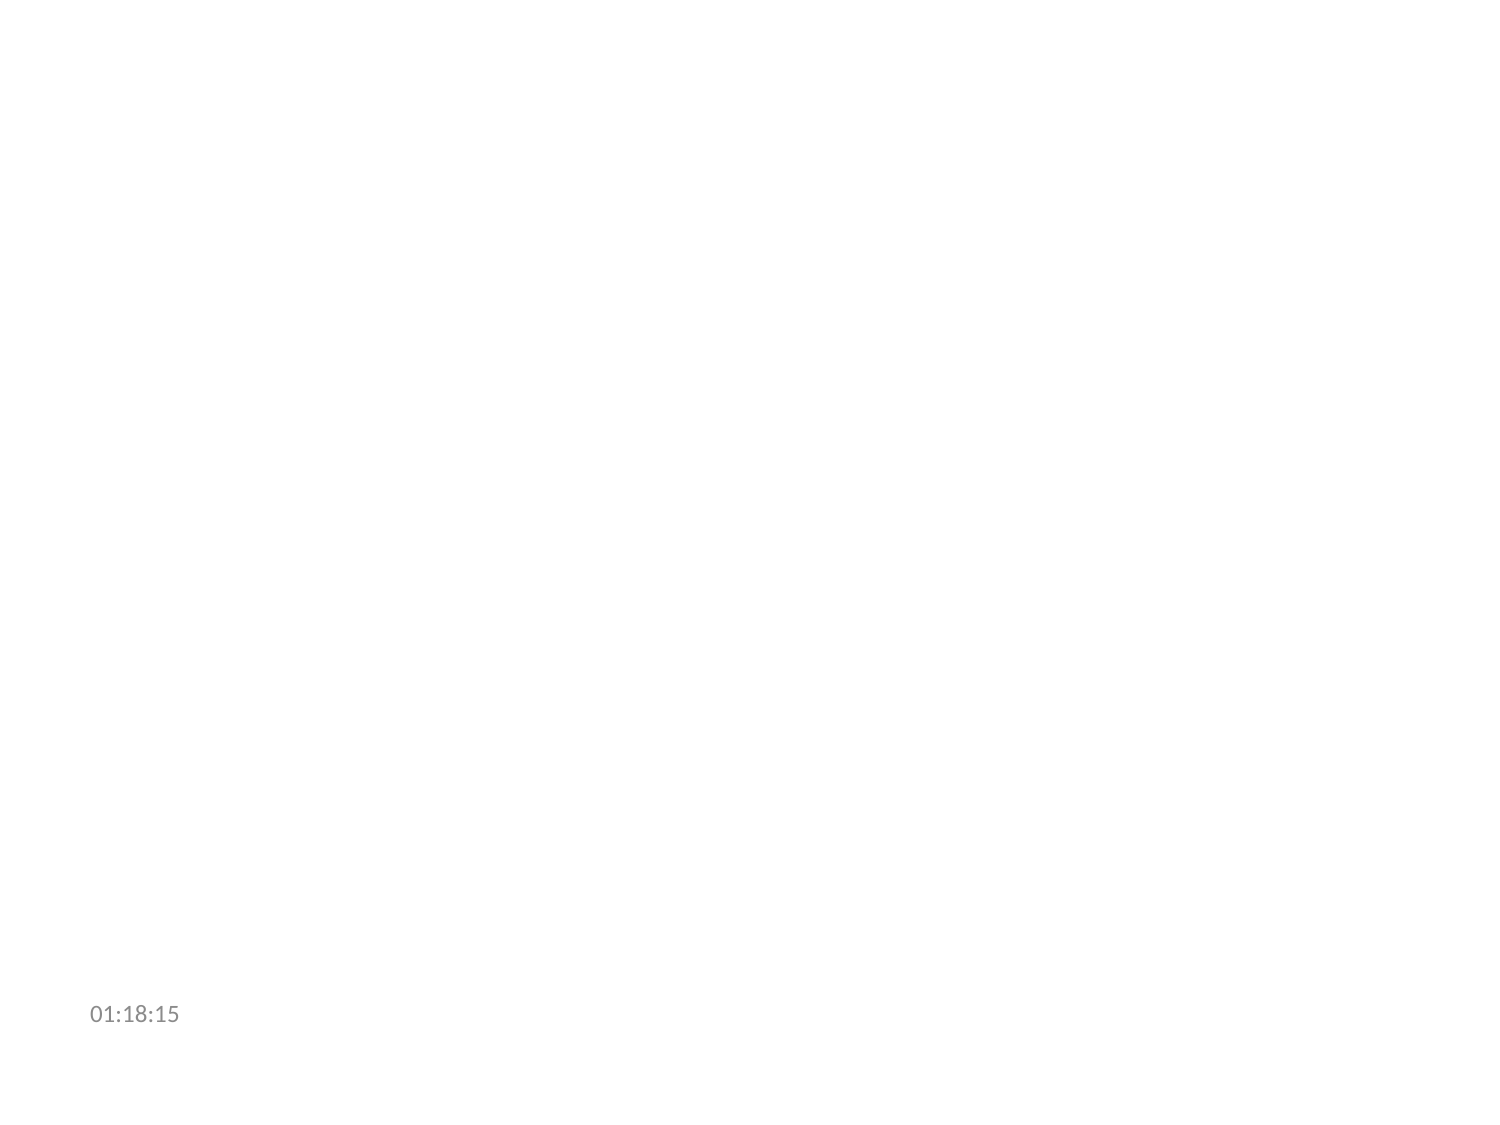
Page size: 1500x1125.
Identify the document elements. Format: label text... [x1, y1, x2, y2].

text_box 15:35:09 [75, 982, 425, 1043]
